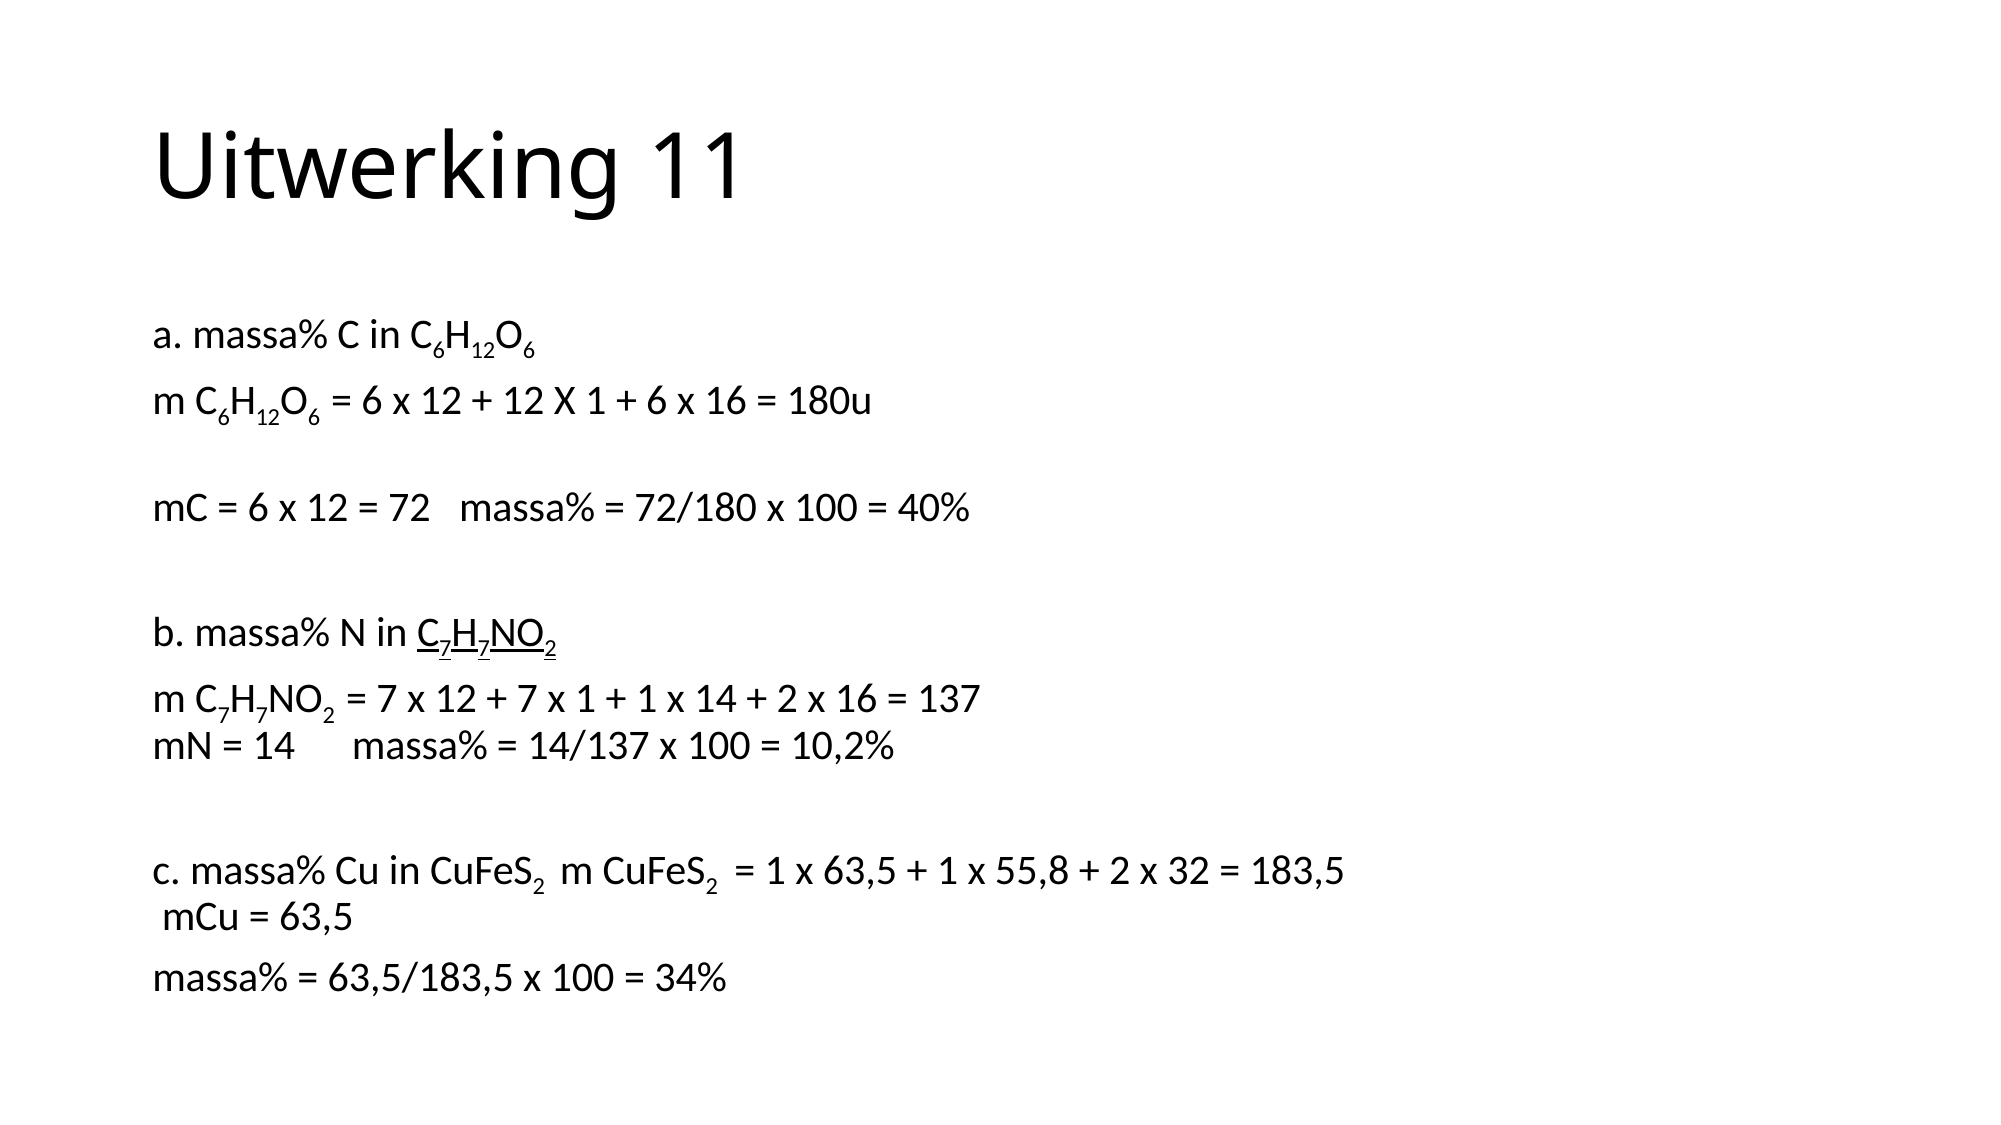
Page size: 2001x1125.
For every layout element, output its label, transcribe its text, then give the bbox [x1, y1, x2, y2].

list a. massa% C in C6H12O6 m C6H12O6 = 6 x 12 + 12 X 1 + 6 x 16 = 180u mC = 6 x 12 = 72 massa% = 72/180 x 100 = 40% b. massa% N in C7H7NO2 m C7H7NO2 = 7 x 12 + 7 x 1 + 1 x 14 + 2 x 16 = 137 mN = 14 massa% = 14/137 x 100 = 10,2% c. massa% Cu in CuFeS2 m CuFeS2 = 1 x 63,5 + 1 x 55,8 + 2 x 32 = 183,5 mCu = 63,5 massa% = 63,5/183,5 x 100 = 34% [137, 299, 1863, 1014]
title Uitwerking 11 [137, 59, 1863, 278]
